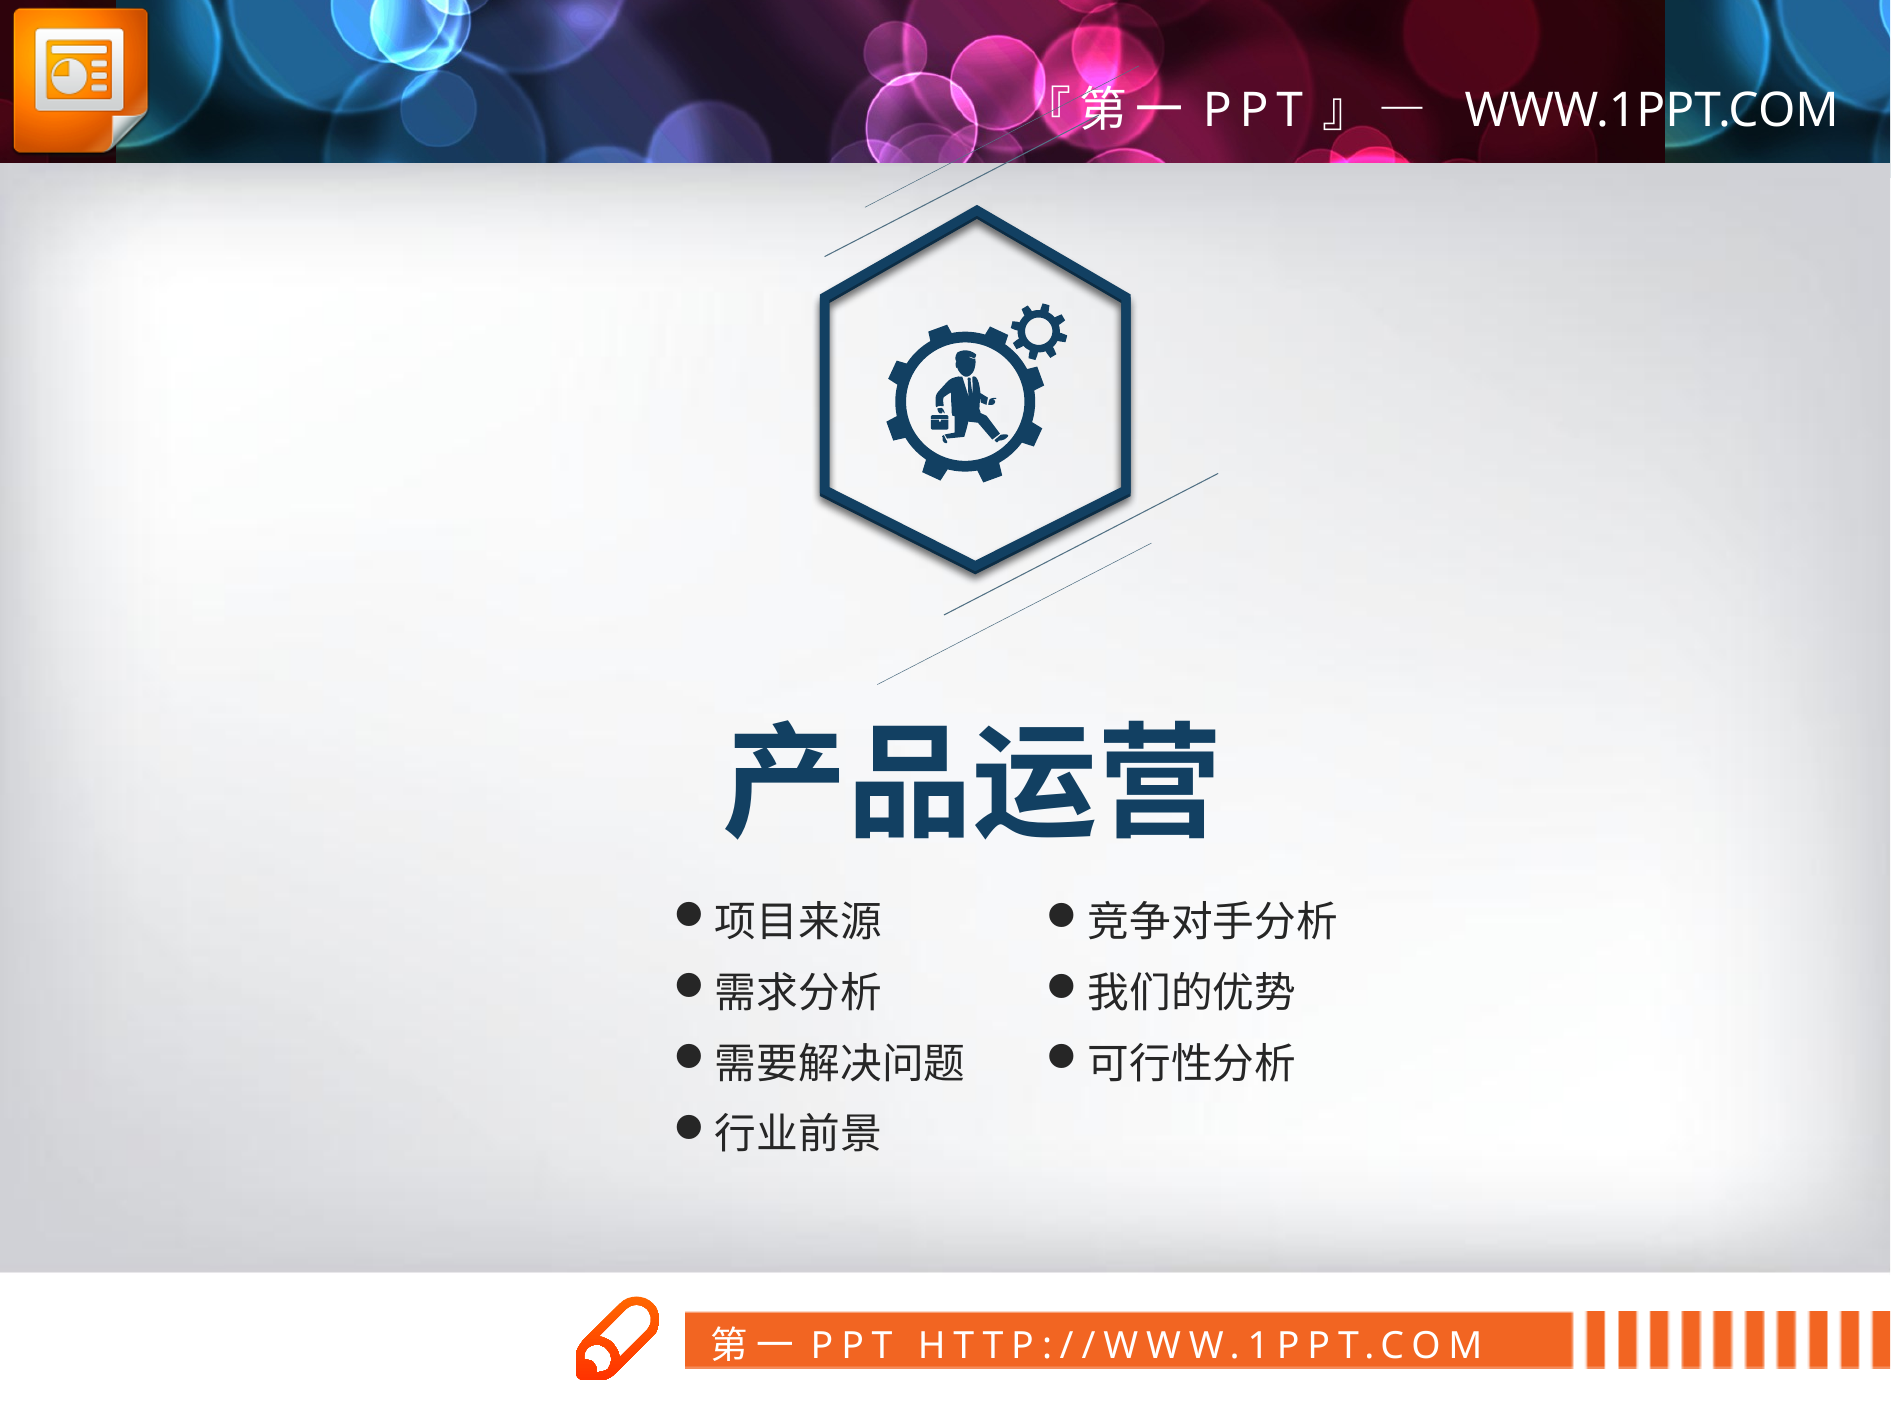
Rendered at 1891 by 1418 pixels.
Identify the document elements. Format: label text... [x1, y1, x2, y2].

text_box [1045, 894, 1486, 1088]
picture [0, 0, 1891, 1275]
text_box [673, 894, 1113, 1158]
picture [685, 1311, 1891, 1369]
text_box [876, 542, 1152, 685]
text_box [824, 216, 1127, 570]
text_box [943, 473, 1219, 616]
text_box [864, 65, 1140, 208]
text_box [824, 114, 1100, 257]
text_box 产品运营 [707, 694, 1238, 860]
